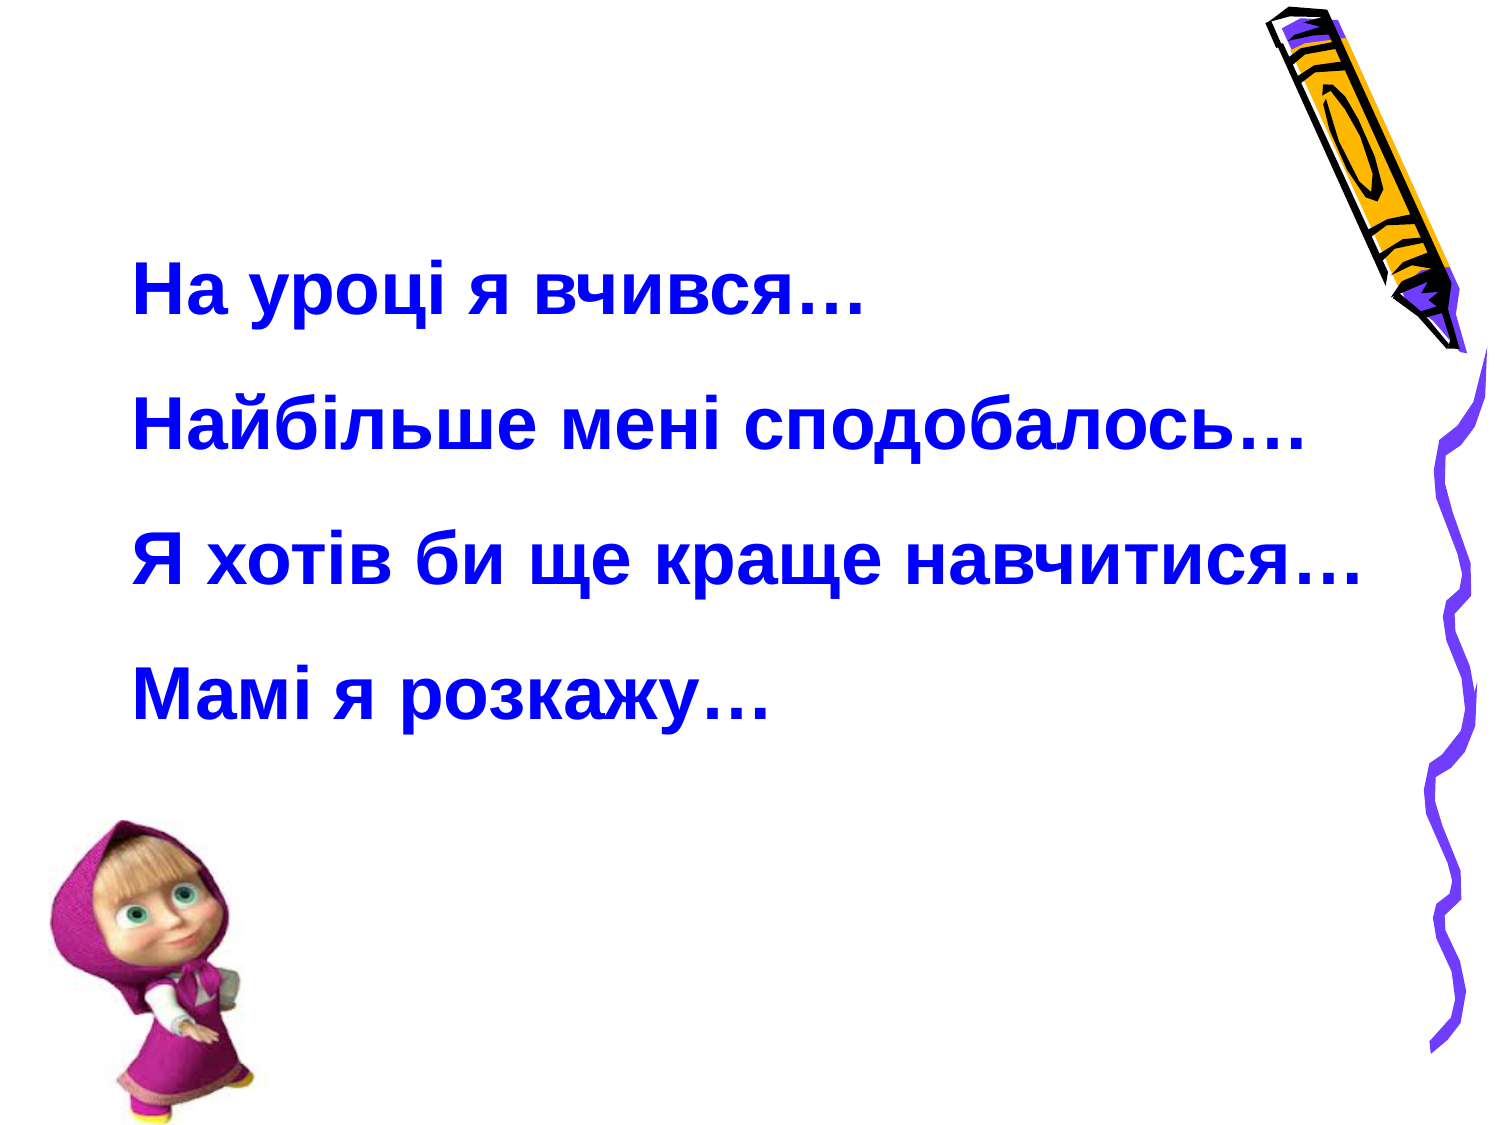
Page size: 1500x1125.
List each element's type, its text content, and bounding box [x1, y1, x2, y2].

text_box На уроці я вчився… Найбільше мені сподобалось… Я хотів би ще краще навчитися… Мамі я розкажу… [117, 187, 1442, 743]
picture [0, 820, 305, 1125]
